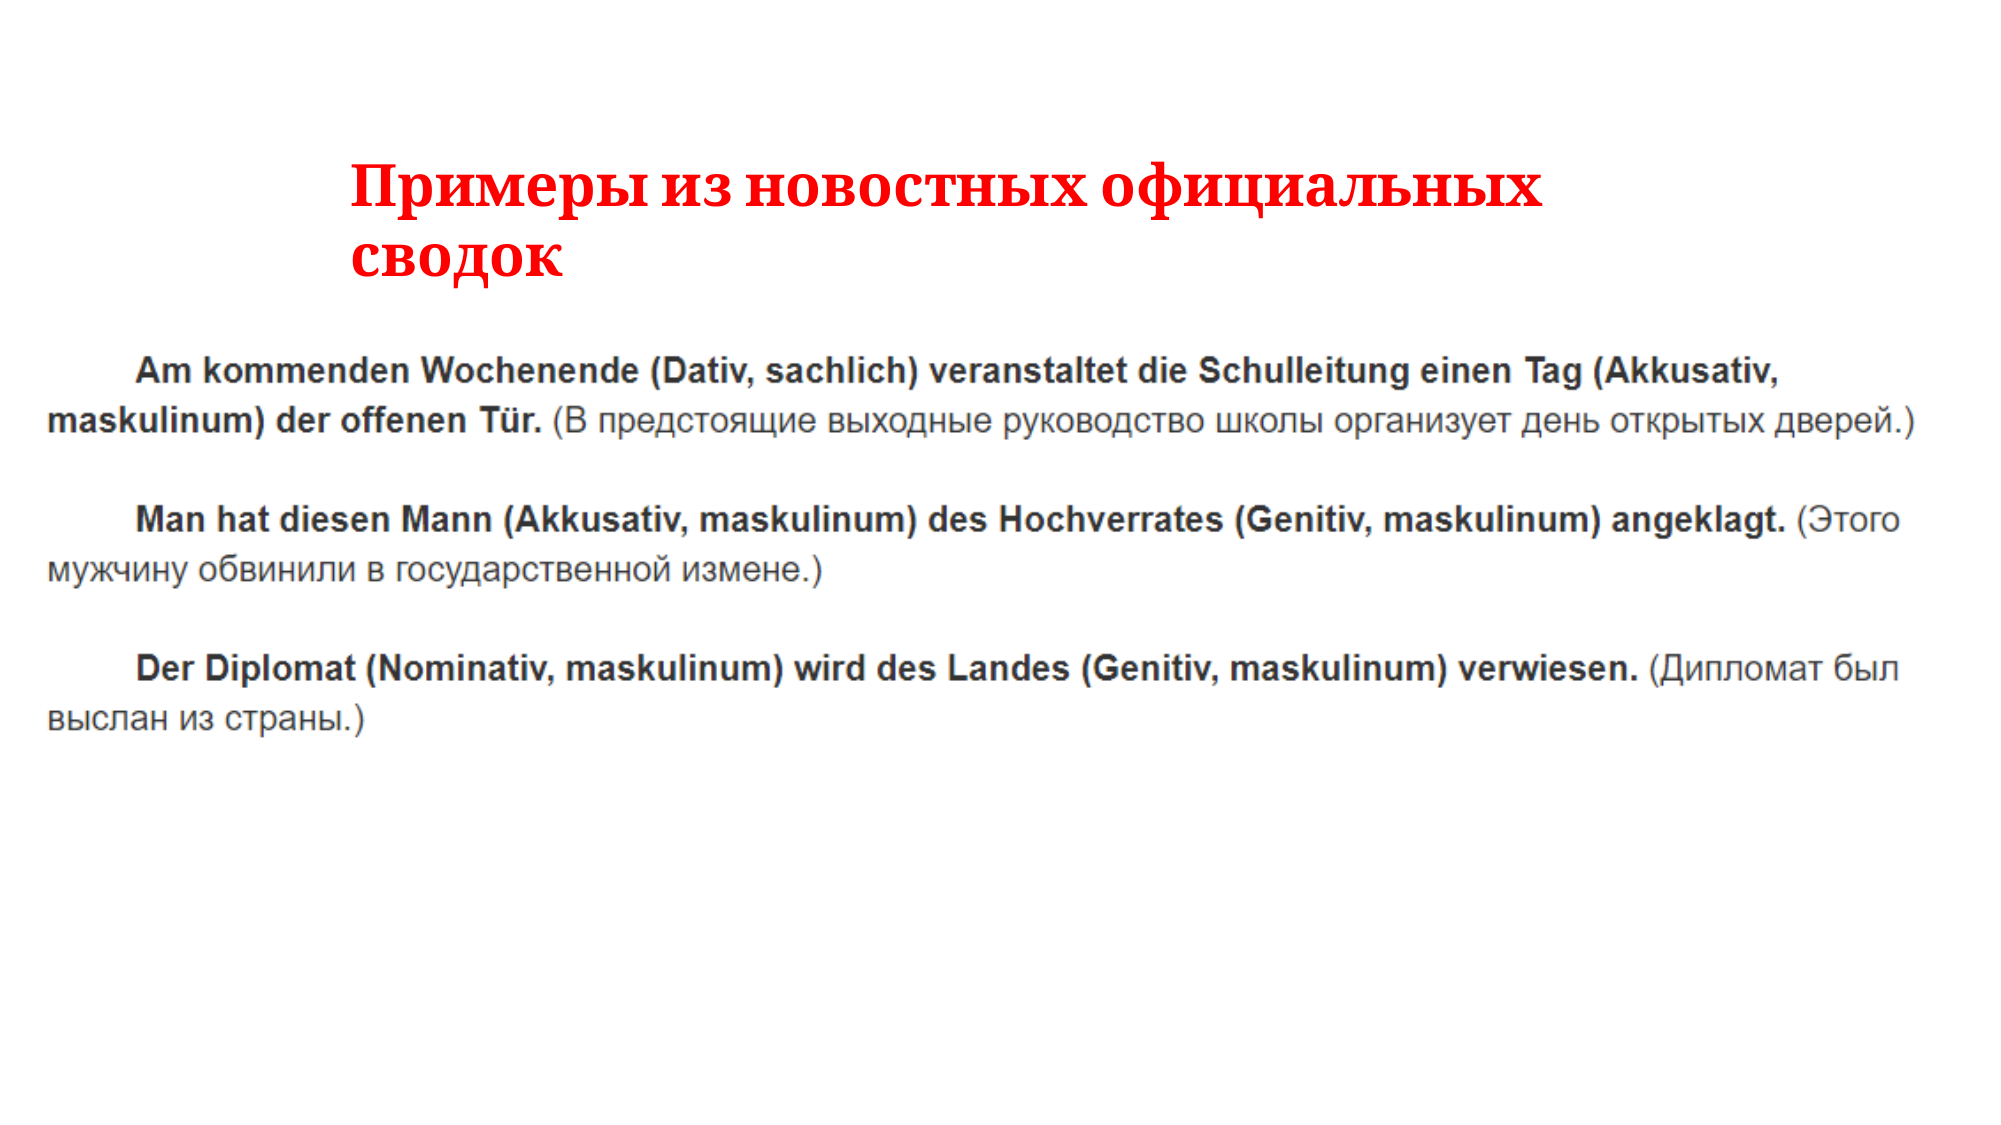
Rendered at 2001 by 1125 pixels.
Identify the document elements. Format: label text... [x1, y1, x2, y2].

picture [18, 307, 2000, 789]
text_box Примеры из новостных официальных сводок [335, 140, 1761, 296]
